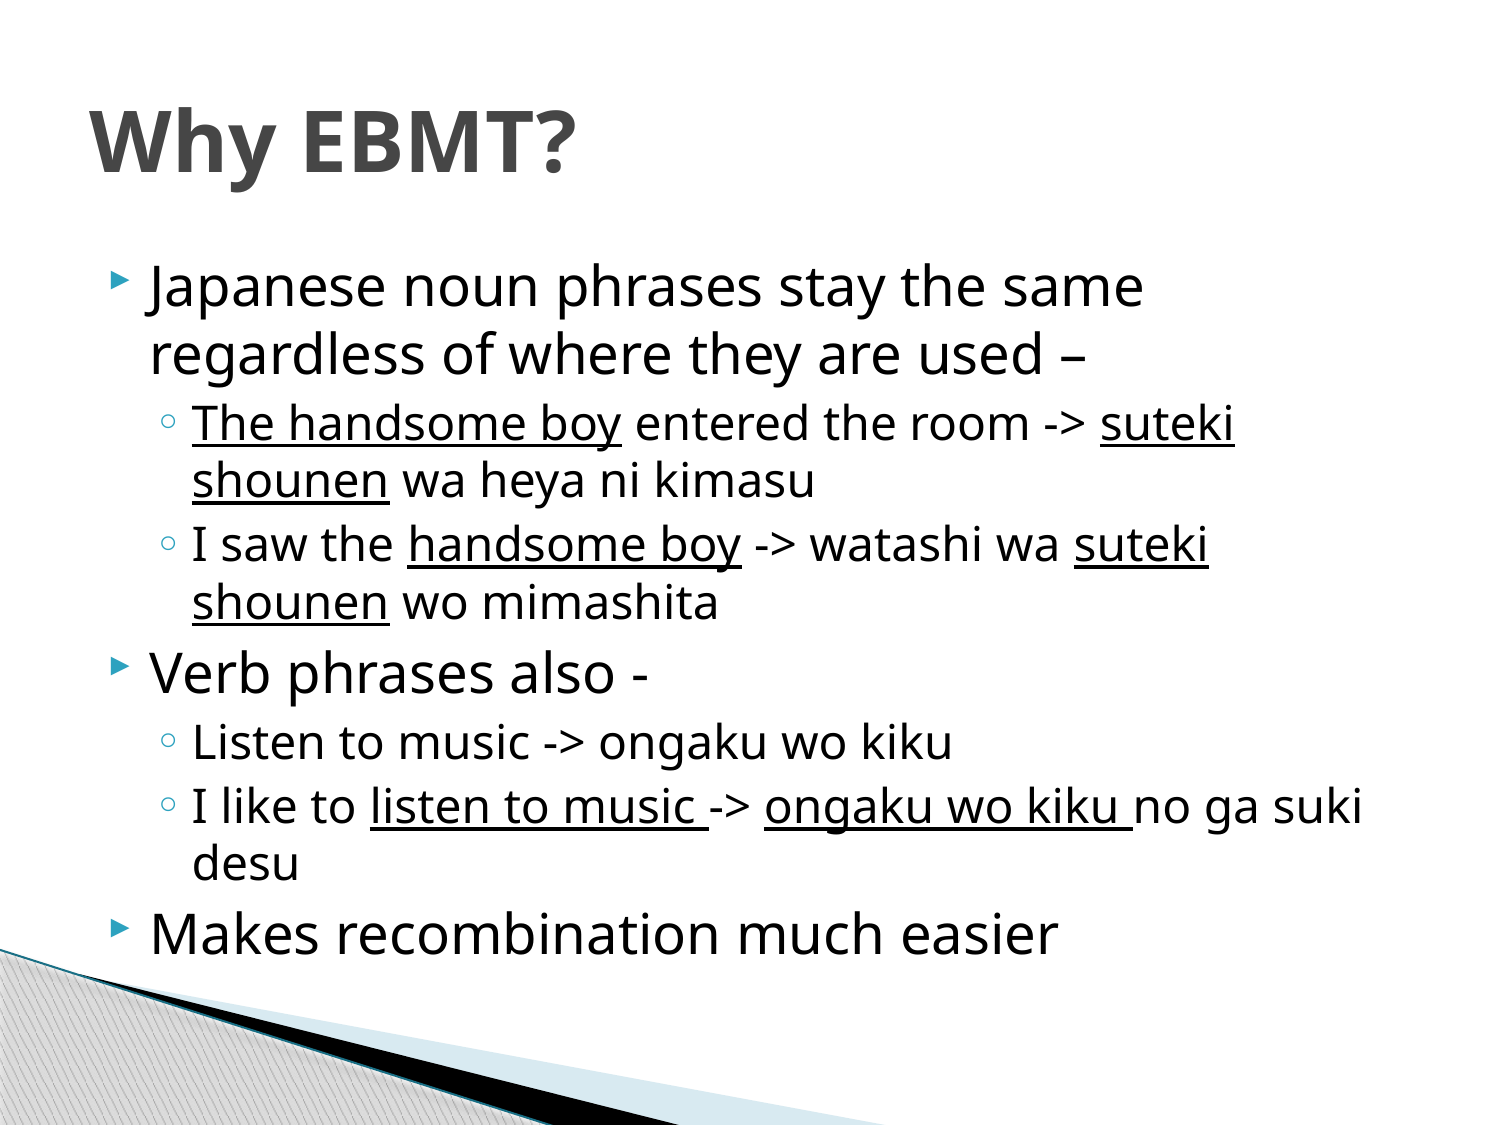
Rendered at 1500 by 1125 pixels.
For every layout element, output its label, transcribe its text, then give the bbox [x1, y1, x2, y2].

title Why EBMT? [75, 45, 1425, 233]
list Japanese noun phrases stay the same regardless of where they are used – The handsome boy entered the room -> suteki shounen wa heya ni kimasu I saw the handsome boy -> watashi wa suteki shounen wo mimashita Verb phrases also - Listen to music -> ongaku wo kiku I like to listen to music -> ongaku wo kiku no ga suki desu Makes recombination much easier [75, 243, 1425, 986]
